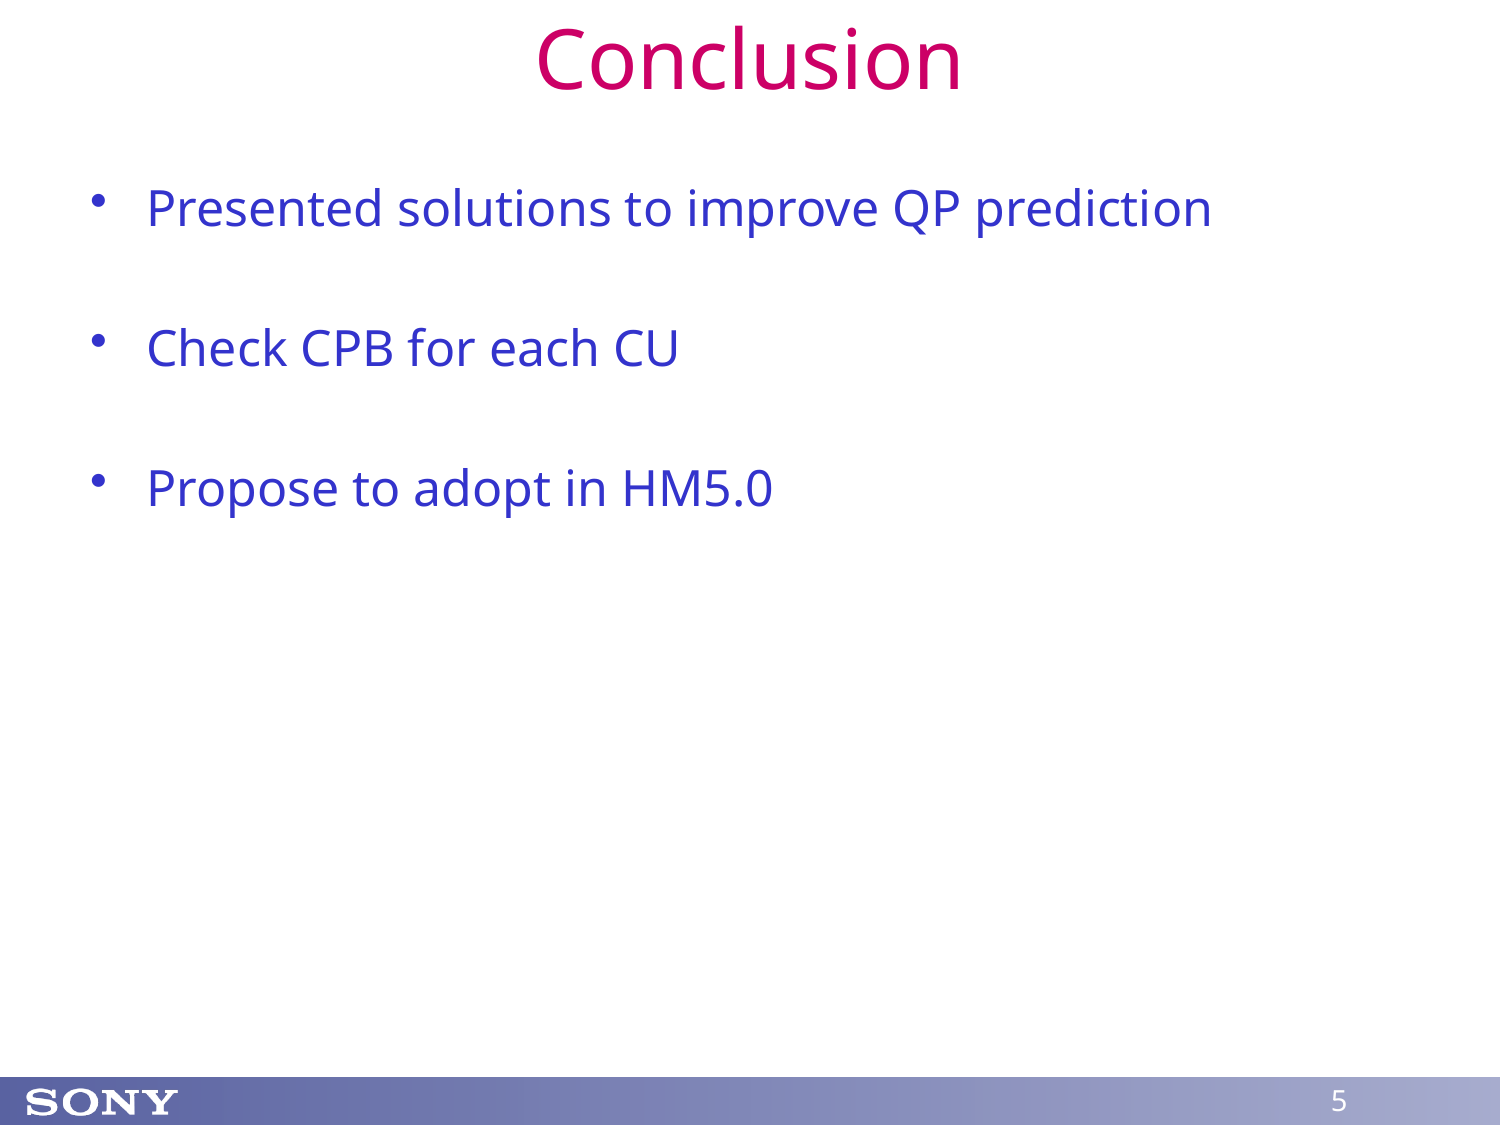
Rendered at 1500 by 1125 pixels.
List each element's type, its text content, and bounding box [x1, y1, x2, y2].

list Presented solutions to improve QP prediction Check CPB for each CU Propose to adopt in HM5.0 [74, 168, 1444, 1032]
title Conclusion [112, 0, 1388, 115]
slide_number 5 [1049, 1074, 1363, 1125]
picture [26, 1088, 178, 1116]
